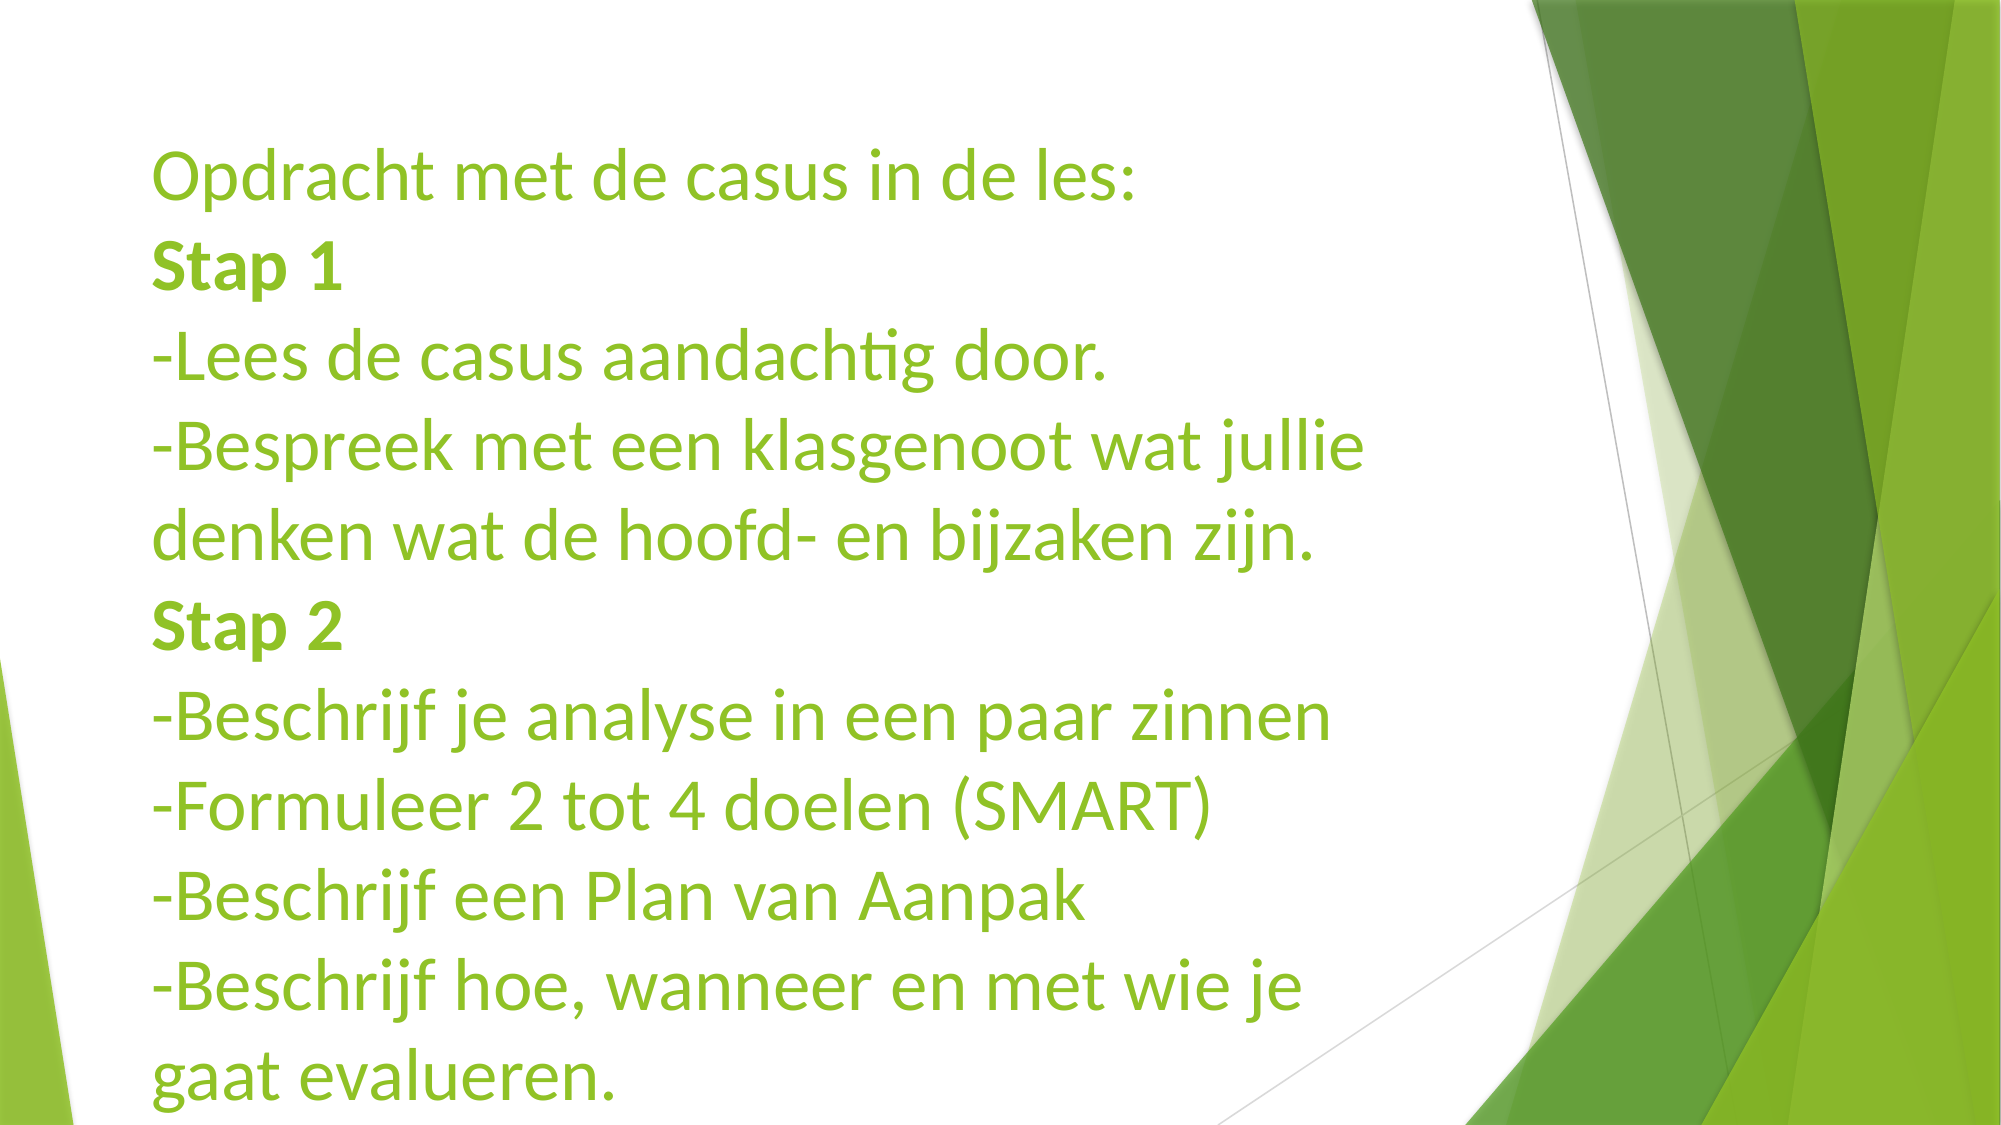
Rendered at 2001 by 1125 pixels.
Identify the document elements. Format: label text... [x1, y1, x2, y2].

title [136, 45, 1547, 262]
text_box Opdracht met de casus in de les: Stap 1 -Lees de casus aandachtig door. -Bespreek met een klasgenoot wat jullie denken wat de hoofd- en bijzaken zijn. Stap 2 -Beschrijf je analyse in een paar zinnen -Formuleer 2 tot 4 doelen (SMART) -Beschrijf een Plan van Aanpak -Beschrijf hoe, wanneer en met wie je gaat evalueren. [136, 118, 1417, 1123]
